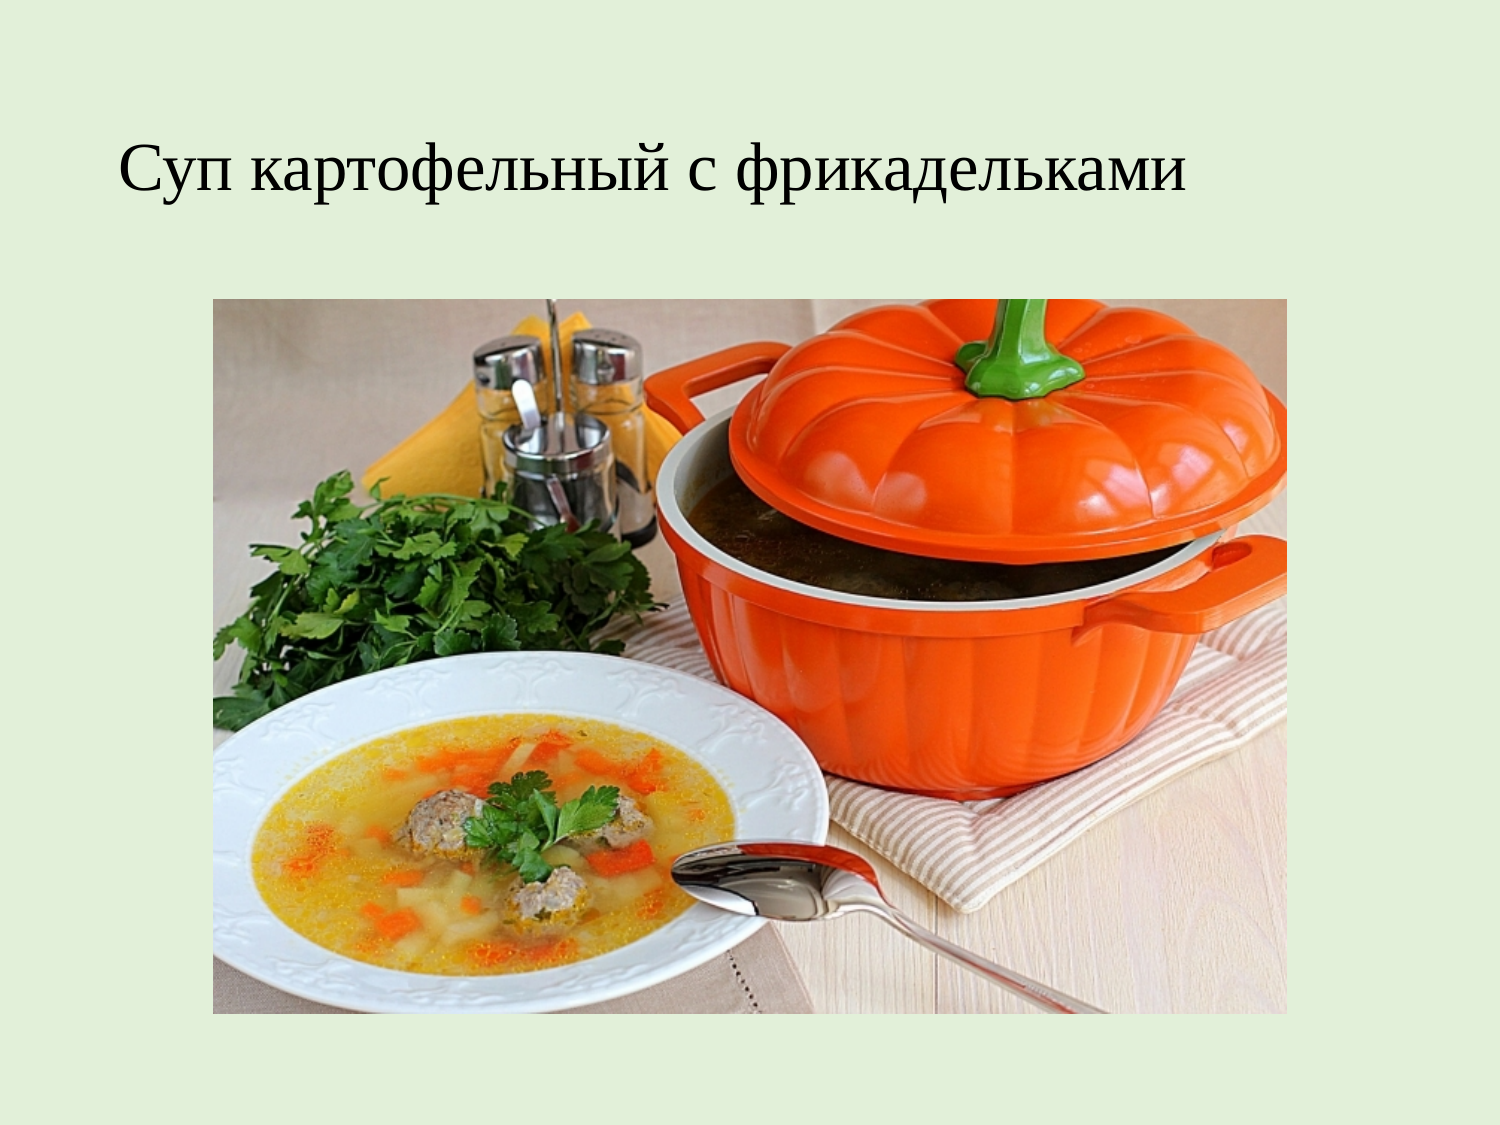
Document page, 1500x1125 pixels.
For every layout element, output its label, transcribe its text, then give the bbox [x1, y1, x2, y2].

title Суп картофельный с фрикадельками [103, 59, 1397, 278]
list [213, 299, 1287, 1014]
